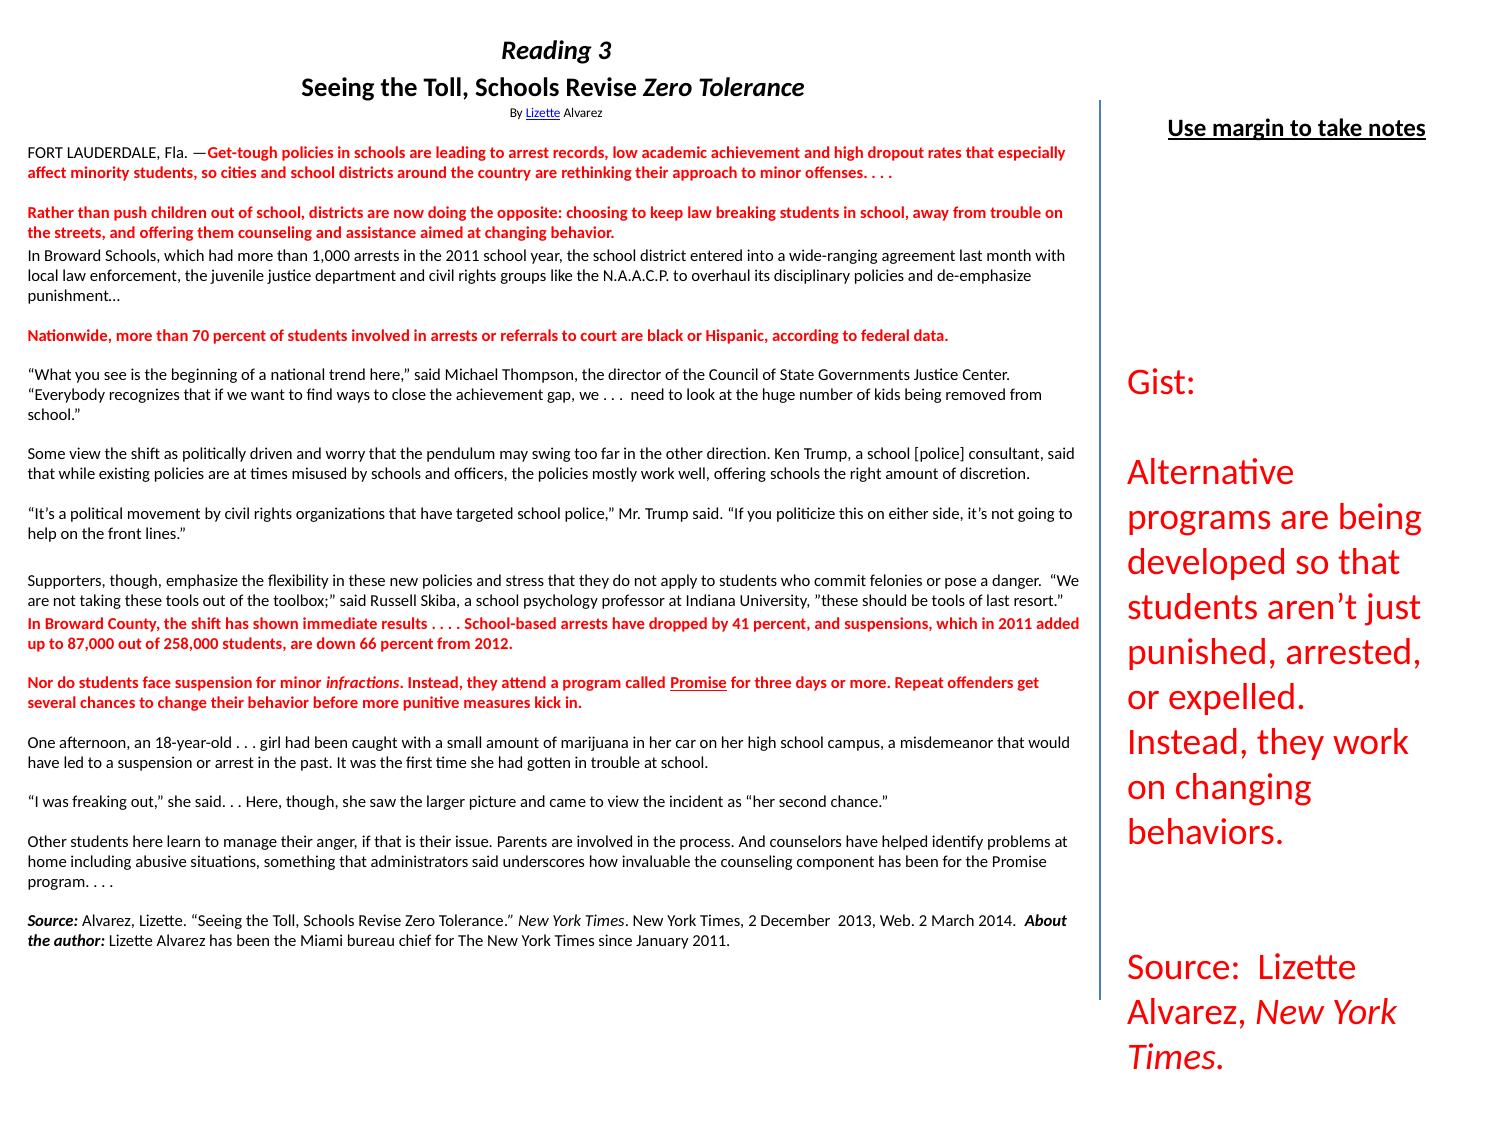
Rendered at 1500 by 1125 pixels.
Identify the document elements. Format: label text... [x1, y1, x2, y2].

text_box Gist: Alternative programs are being developed so that students aren’t just punished, arrested, or expelled. Instead, they work on changing behaviors. Source: Lizette Alvarez, New York Times. [1112, 349, 1445, 1085]
text_box Use margin to take notes [1137, 103, 1457, 161]
subtitle Reading 3 Seeing the Toll, Schools Revise Zero Tolerance By Lizette Alvarez FORT LAUDERDALE, Fla. —Get-tough policies in schools are leading to arrest records, low academic achievement and high dropout rates that especially affect minority students, so cities and school districts around the country are rethinking their approach to minor offenses. . . . Rather than push children out of school, districts are now doing the opposite: choosing to keep law breaking students in school, away from trouble on the streets, and offering them counseling and assistance aimed at changing behavior. In Broward Schools, which had more than 1,000 arrests in the 2011 school year, the school district entered into a wide-ranging agreement last month with local law enforcement, the juvenile justice department and civil rights groups like the N.A.A.C.P. to overhaul its disciplinary policies and de-emphasize punishment… Nationwide, more than 70 percent of students involved in arrests or referrals to court are black or Hispanic, according to federal data. “What you see is the beginning of a national trend here,” said Michael Thompson, the director of the Council of State Governments Justice Center. “Everybody recognizes that if we want to find ways to close the achievement gap, we . . . need to look at the huge number of kids being removed from school.” Some view the shift as politically driven and worry that the pendulum may swing too far in the other direction. Ken Trump, a school [police] consultant, said that while existing policies are at times misused by schools and officers, the policies mostly work well, offering schools the right amount of discretion. “It’s a political movement by civil rights organizations that have targeted school police,” Mr. Trump said. “If you politicize this on either side, it’s not going to help on the front lines.” Supporters, though, emphasize the flexibility in these new policies and stress that they do not apply to students who commit felonies or pose a danger. “We are not taking these tools out of the toolbox;” said Russell Skiba, a school psychology professor at Indiana University, ”these should be tools of last resort.” In Broward County, the shift has shown immediate results . . . . School-based arrests have dropped by 41 percent, and suspensions, which in 2011 added up to 87,000 out of 258,000 students, are down 66 percent from 2012. Nor do students face suspension for minor infractions. Instead, they attend a program called Promise for three days or more. Repeat offenders get several chances to change their behavior before more punitive measures kick in. One afternoon, an 18-year-old . . . girl had been caught with a small amount of marijuana in her car on her high school campus, a misdemeanor that would have led to a suspension or arrest in the past. It was the first time she had gotten in trouble at school. “I was freaking out,” she said. . . Here, though, she saw the larger picture and came to view the incident as “her second chance.” Other students here learn to manage their anger, if that is their issue. Parents are involved in the process. And counselors have helped identify problems at home including abusive situations, something that administrators said underscores how invaluable the counseling component has been for the Promise program. . . . Source: Alvarez, Lizette. “Seeing the Toll, Schools Revise Zero Tolerance.” New York Times. New York Times, 2 December 2013, Web. 2 March 2014. About the author: Lizette Alvarez has been the Miami bureau chief for The New York Times since January 2011. [12, 24, 1100, 1013]
